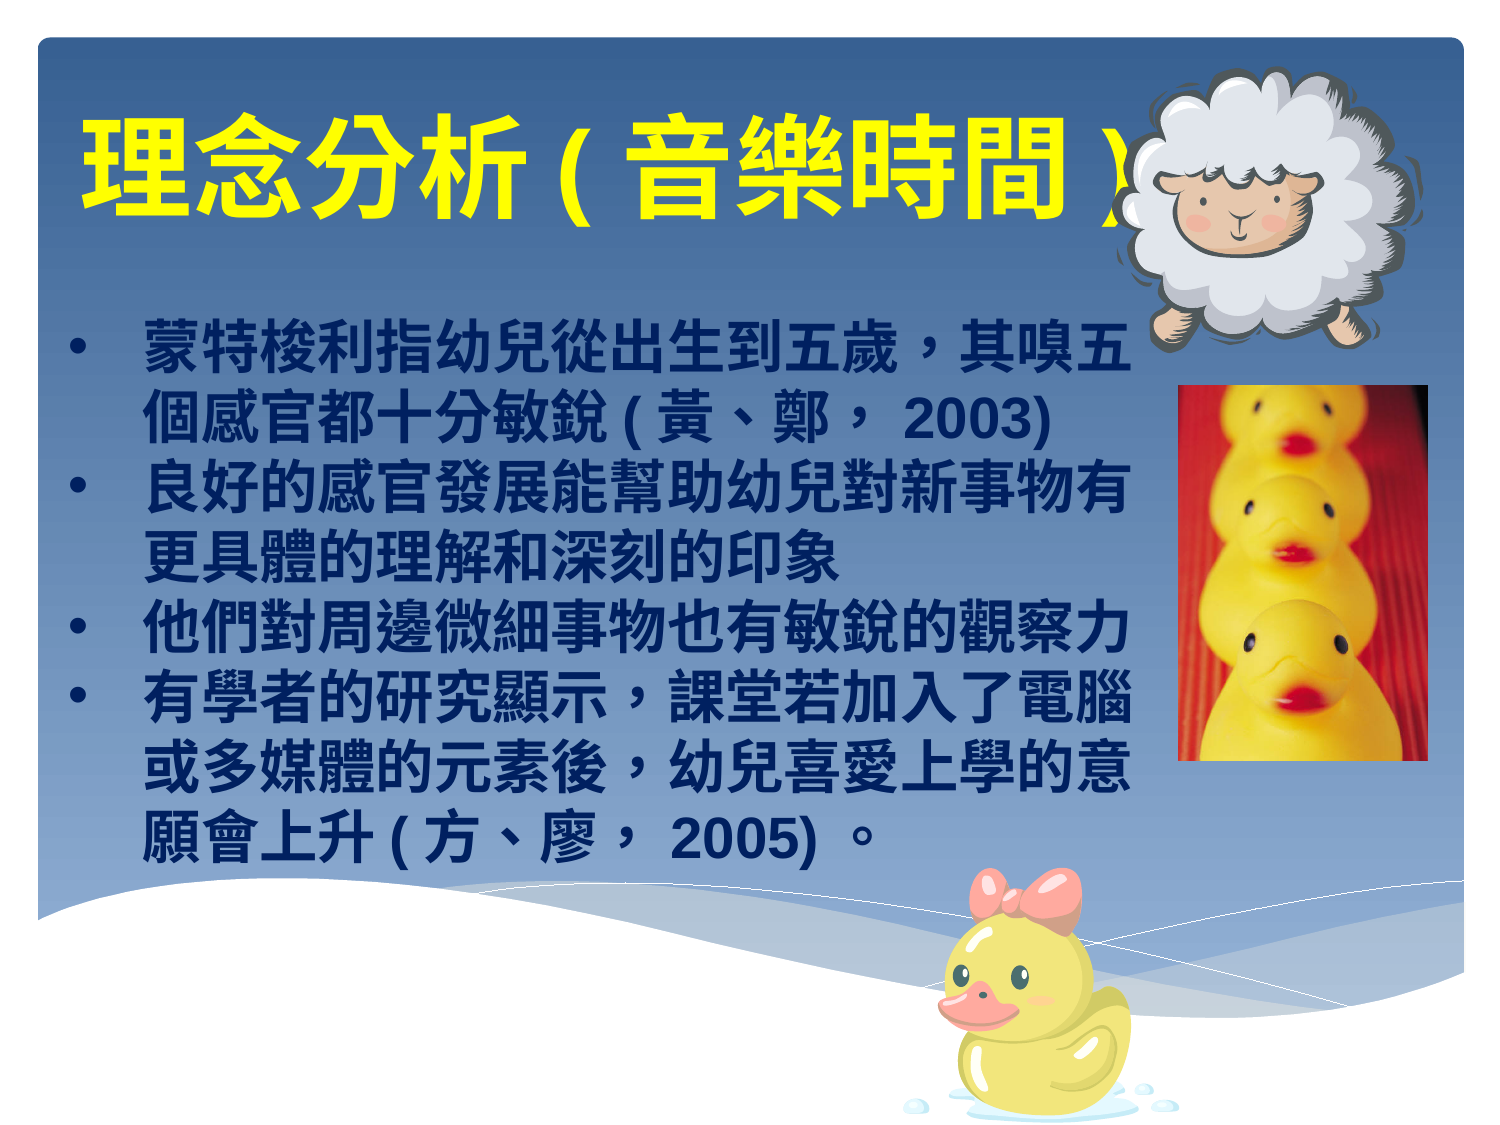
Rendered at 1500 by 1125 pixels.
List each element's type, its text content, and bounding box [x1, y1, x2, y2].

text_box 理念分析(音樂時間) [1429, 89, 1436, 285]
text_box 蒙特梭利指幼兒從出生到五歲，其嗅五個感官都十分敏銳(黃、鄭，2003) 良好的感官發展能幫助幼兒對新事物有更具體的理解和深刻的印象 他們對周邊微細事物也有敏銳的觀察力 有學者的研究顯示，課堂若加入了電腦或多媒體的元素後，幼兒喜愛上學的意願會上升(方、廖，2005)。 [53, 302, 1193, 923]
picture [1111, 66, 1424, 354]
text_box 理念分析(音樂時間) [64, 89, 1105, 285]
picture [1178, 385, 1429, 762]
picture [903, 863, 1180, 1125]
